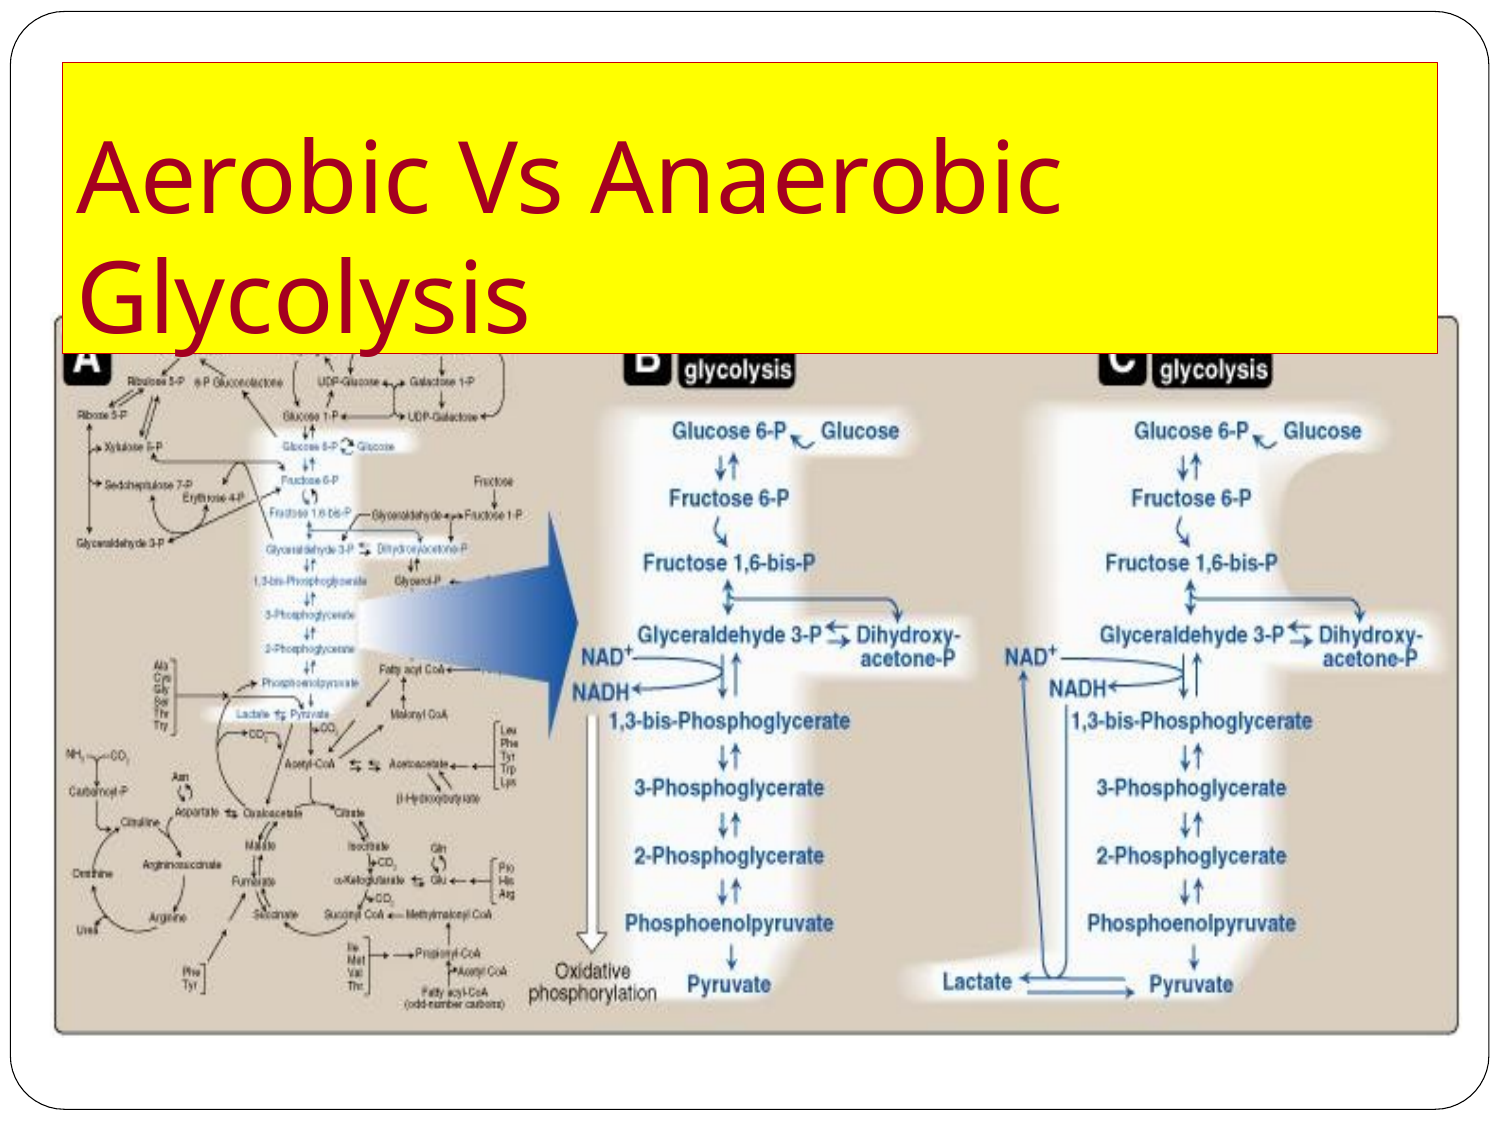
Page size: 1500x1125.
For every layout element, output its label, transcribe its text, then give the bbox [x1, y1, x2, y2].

text_box [49, 312, 1463, 1038]
title Aerobic Vs Anaerobic Glycolysis [62, 62, 1438, 354]
